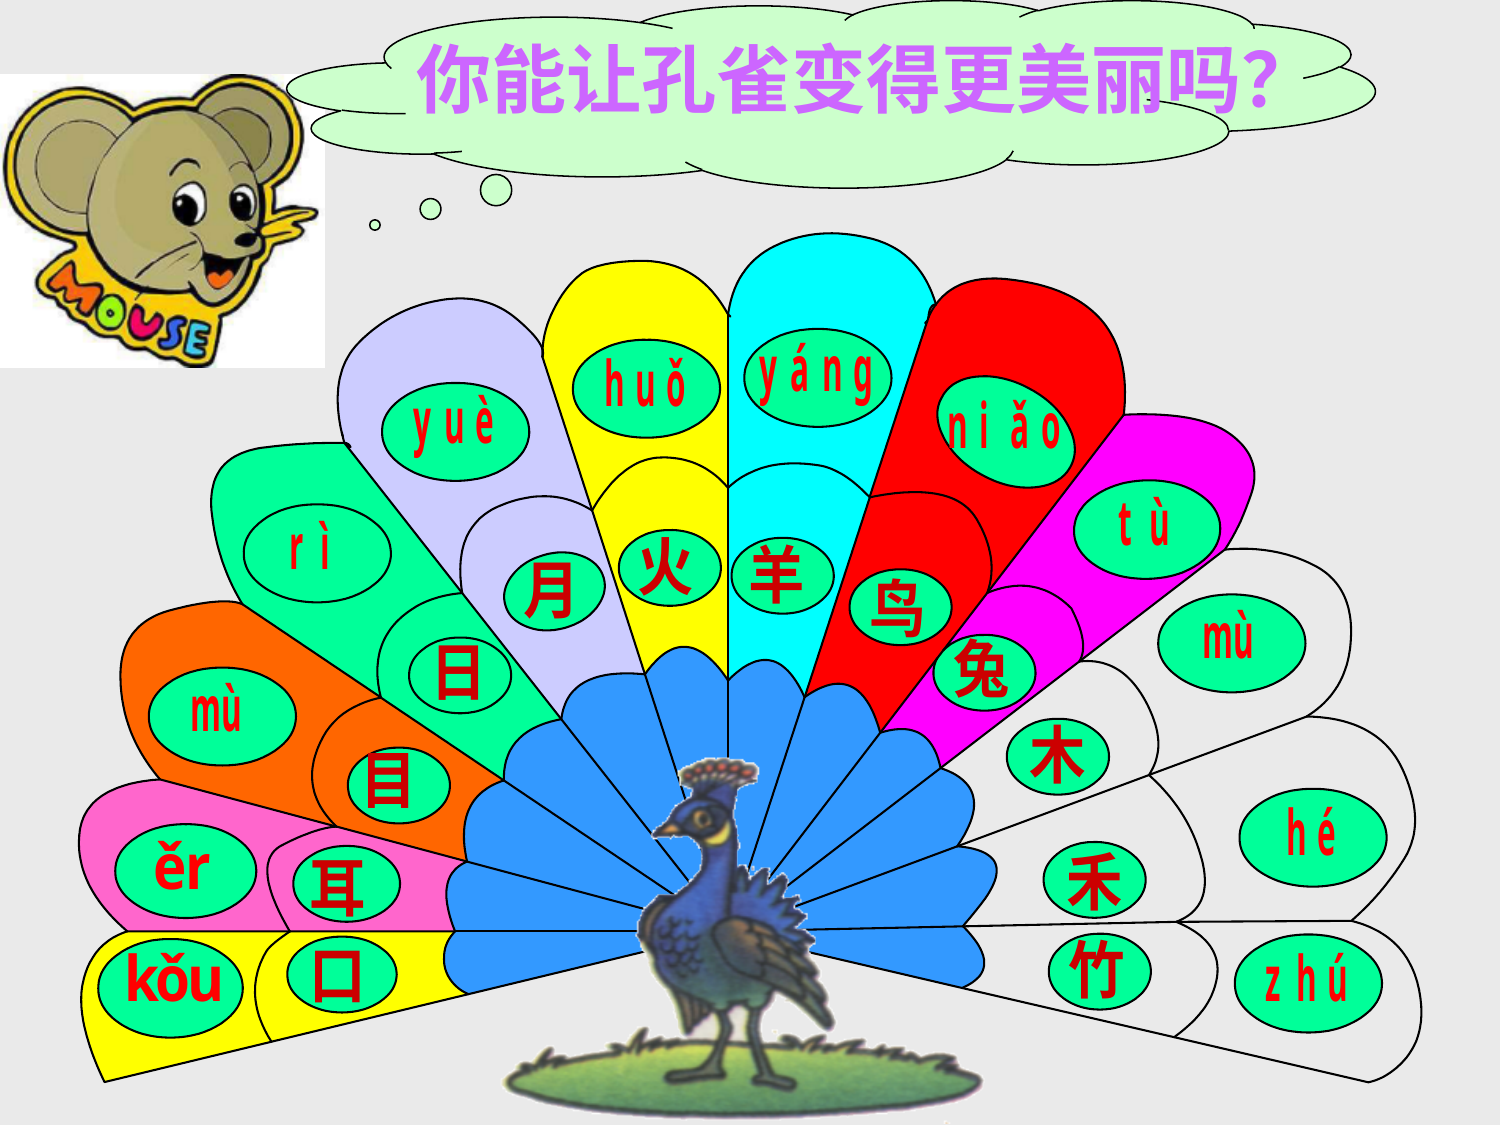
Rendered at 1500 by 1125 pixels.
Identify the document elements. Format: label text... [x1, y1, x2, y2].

text_box [369, 219, 381, 226]
text_box [1331, 38, 1376, 119]
text_box [480, 174, 512, 206]
picture [487, 739, 988, 1124]
text_box 你能让孔雀变得更美丽吗？ [401, 24, 1331, 130]
text_box [308, 39, 1251, 189]
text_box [73, 227, 1427, 1088]
picture [0, 74, 326, 368]
text_box [458, 0, 1253, 24]
text_box [420, 198, 441, 220]
